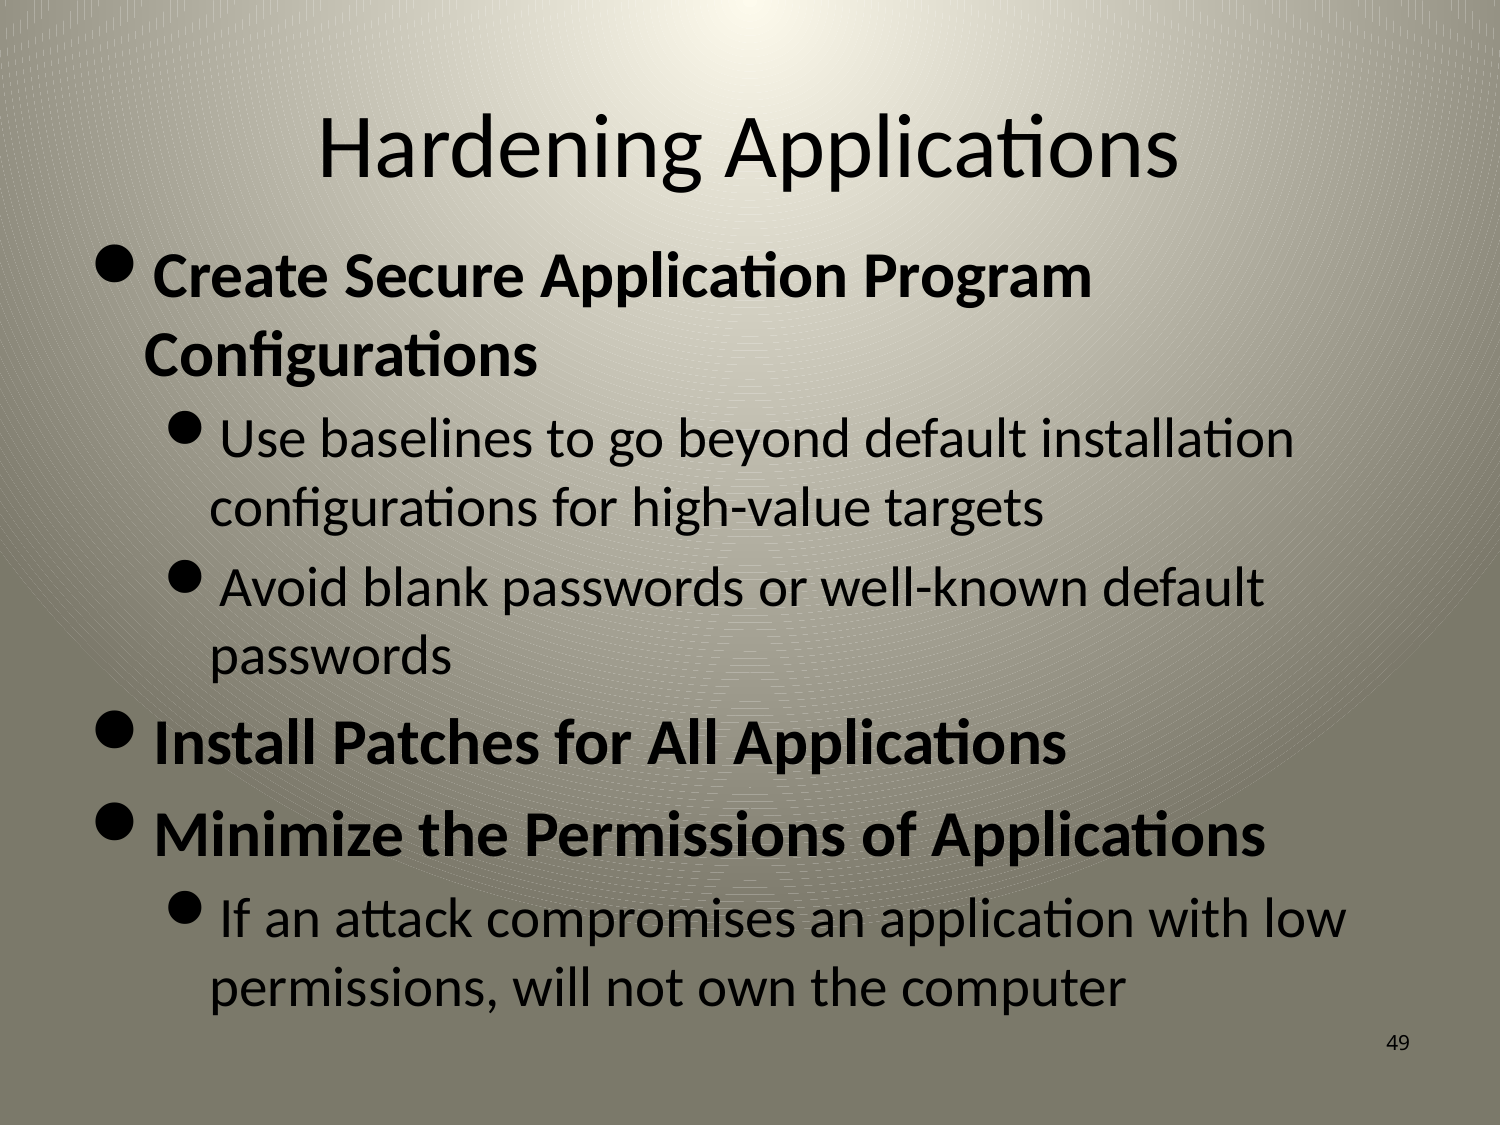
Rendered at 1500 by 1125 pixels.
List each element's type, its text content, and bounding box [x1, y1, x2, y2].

title Hardening Applications [150, 37, 1350, 224]
slide_number 49 [1074, 1021, 1425, 1067]
list Create Secure Application Program Configurations Use baselines to go beyond default installation configurations for high-value targets Avoid blank passwords or well-known default passwords Install Patches for All Applications Minimize the Permissions of Applications If an attack compromises an application with low permissions, will not own the computer [75, 224, 1425, 1025]
